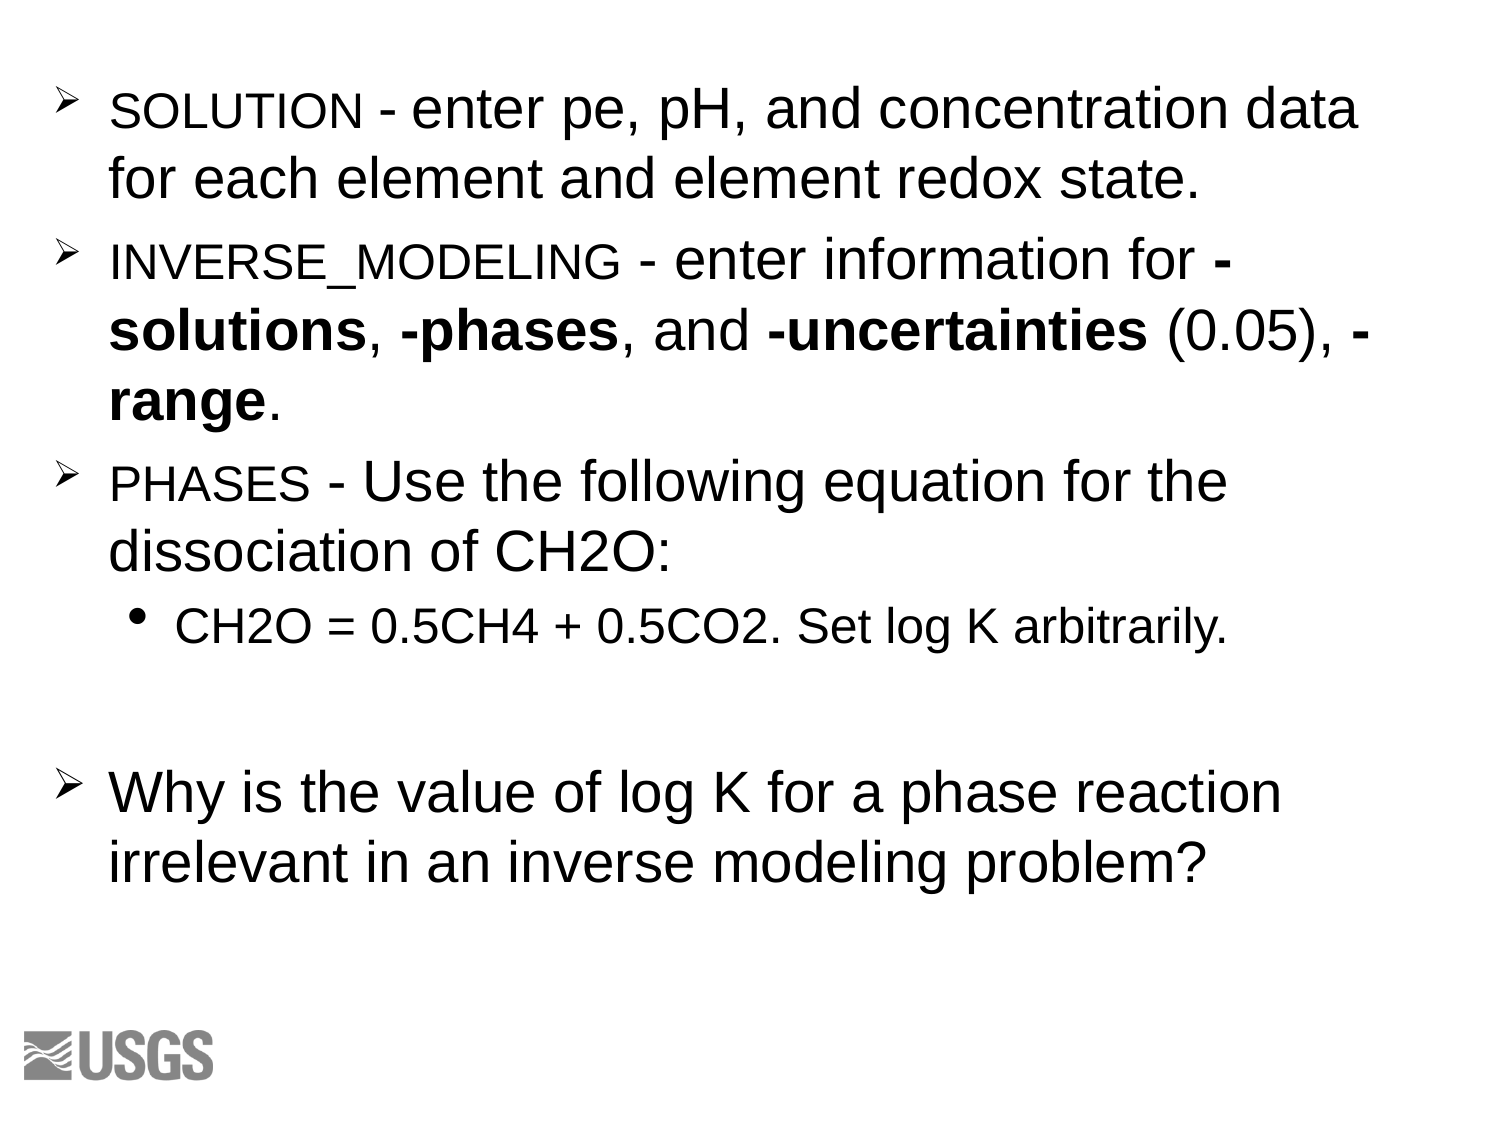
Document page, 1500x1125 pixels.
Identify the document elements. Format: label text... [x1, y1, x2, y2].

list SOLUTION - enter pe, pH, and concentration data for each element and element redox state. INVERSE_MODELING - enter information for -solutions, -phases, and -uncertainties (0.05), -range. PHASES - Use the following equation for the dissociation of CH2O: CH2O = 0.5CH4 + 0.5CO2. Set log K arbitrarily. Why is the value of log K for a phase reaction irrelevant in an inverse modeling problem? [37, 62, 1451, 1051]
